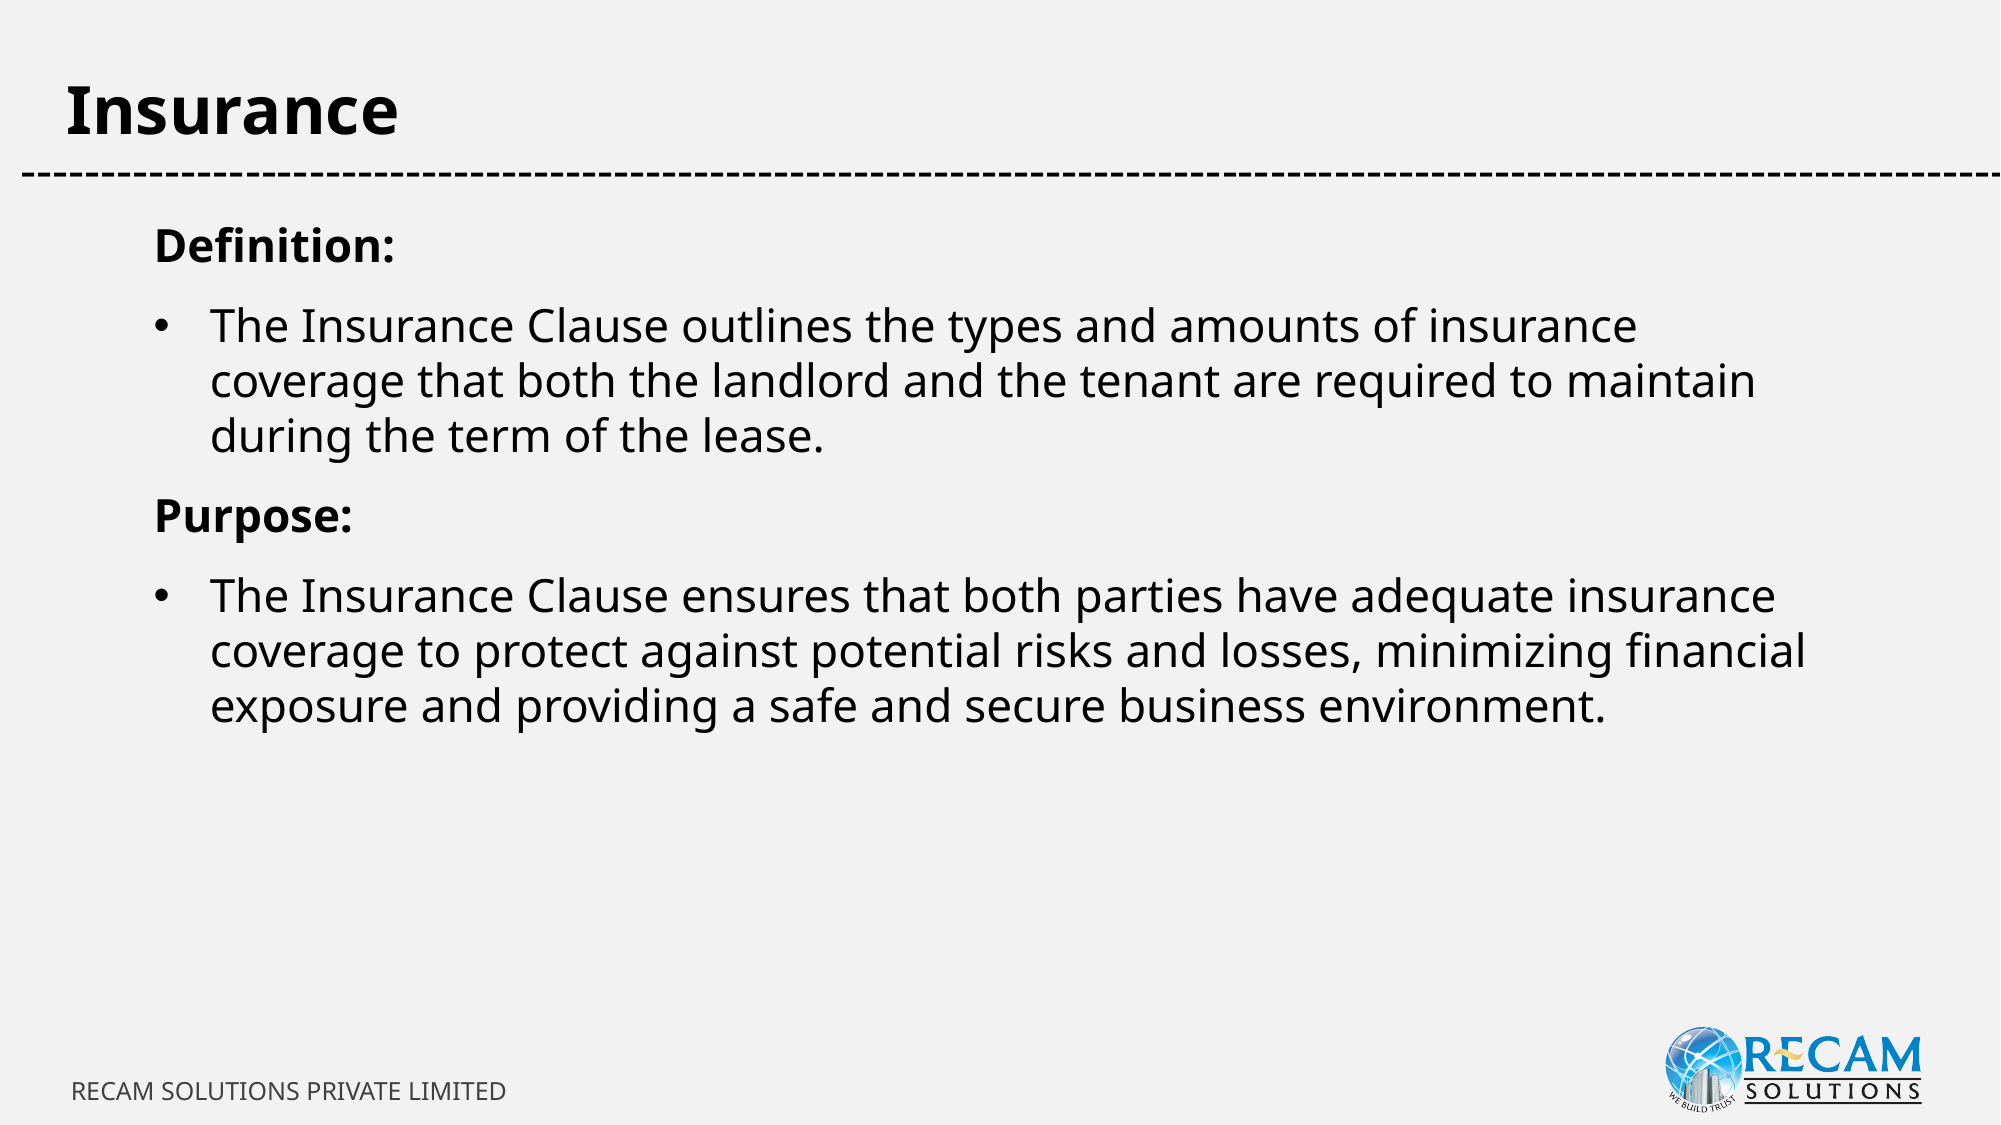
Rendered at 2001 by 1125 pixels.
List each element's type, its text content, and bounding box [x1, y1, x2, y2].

text_box Insurance [51, 60, 1979, 131]
text_box Definition: The Insurance Clause outlines the types and amounts of insurance coverage that both the landlord and the tenant are required to maintain during the term of the lease. Purpose: The Insurance Clause ensures that both parties have adequate insurance coverage to protect against potential risks and losses, minimizing financial exposure and providing a safe and secure business environment. [138, 209, 1842, 740]
footer RECAM SOLUTIONS PRIVATE LIMITED [70, 1073, 971, 1107]
picture [1652, 1014, 1935, 1125]
text_box ----------------------------------------------------------------------------------------------------------------------------- [6, 131, 2000, 207]
